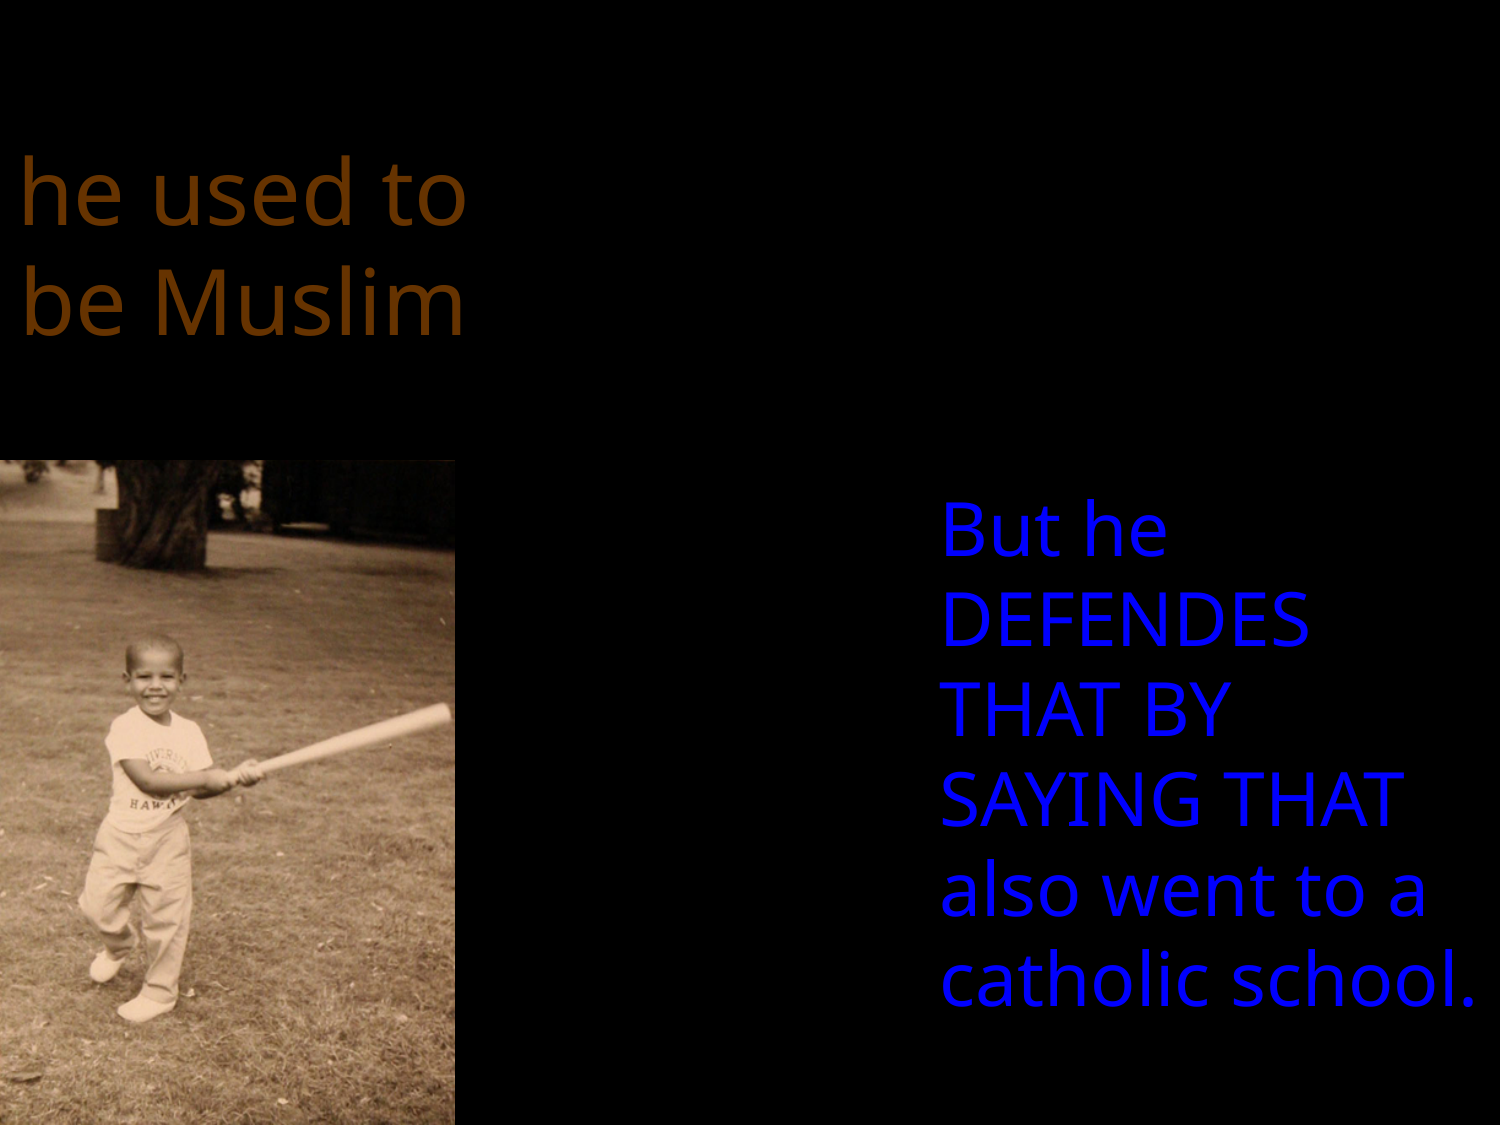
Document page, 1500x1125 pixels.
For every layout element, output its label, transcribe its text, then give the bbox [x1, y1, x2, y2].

title he used to be Muslim [0, 0, 488, 488]
picture [0, 460, 455, 1125]
text_box But he DEFENDES THAT BY SAYING THAT also went to a catholic school. [924, 473, 1500, 1029]
